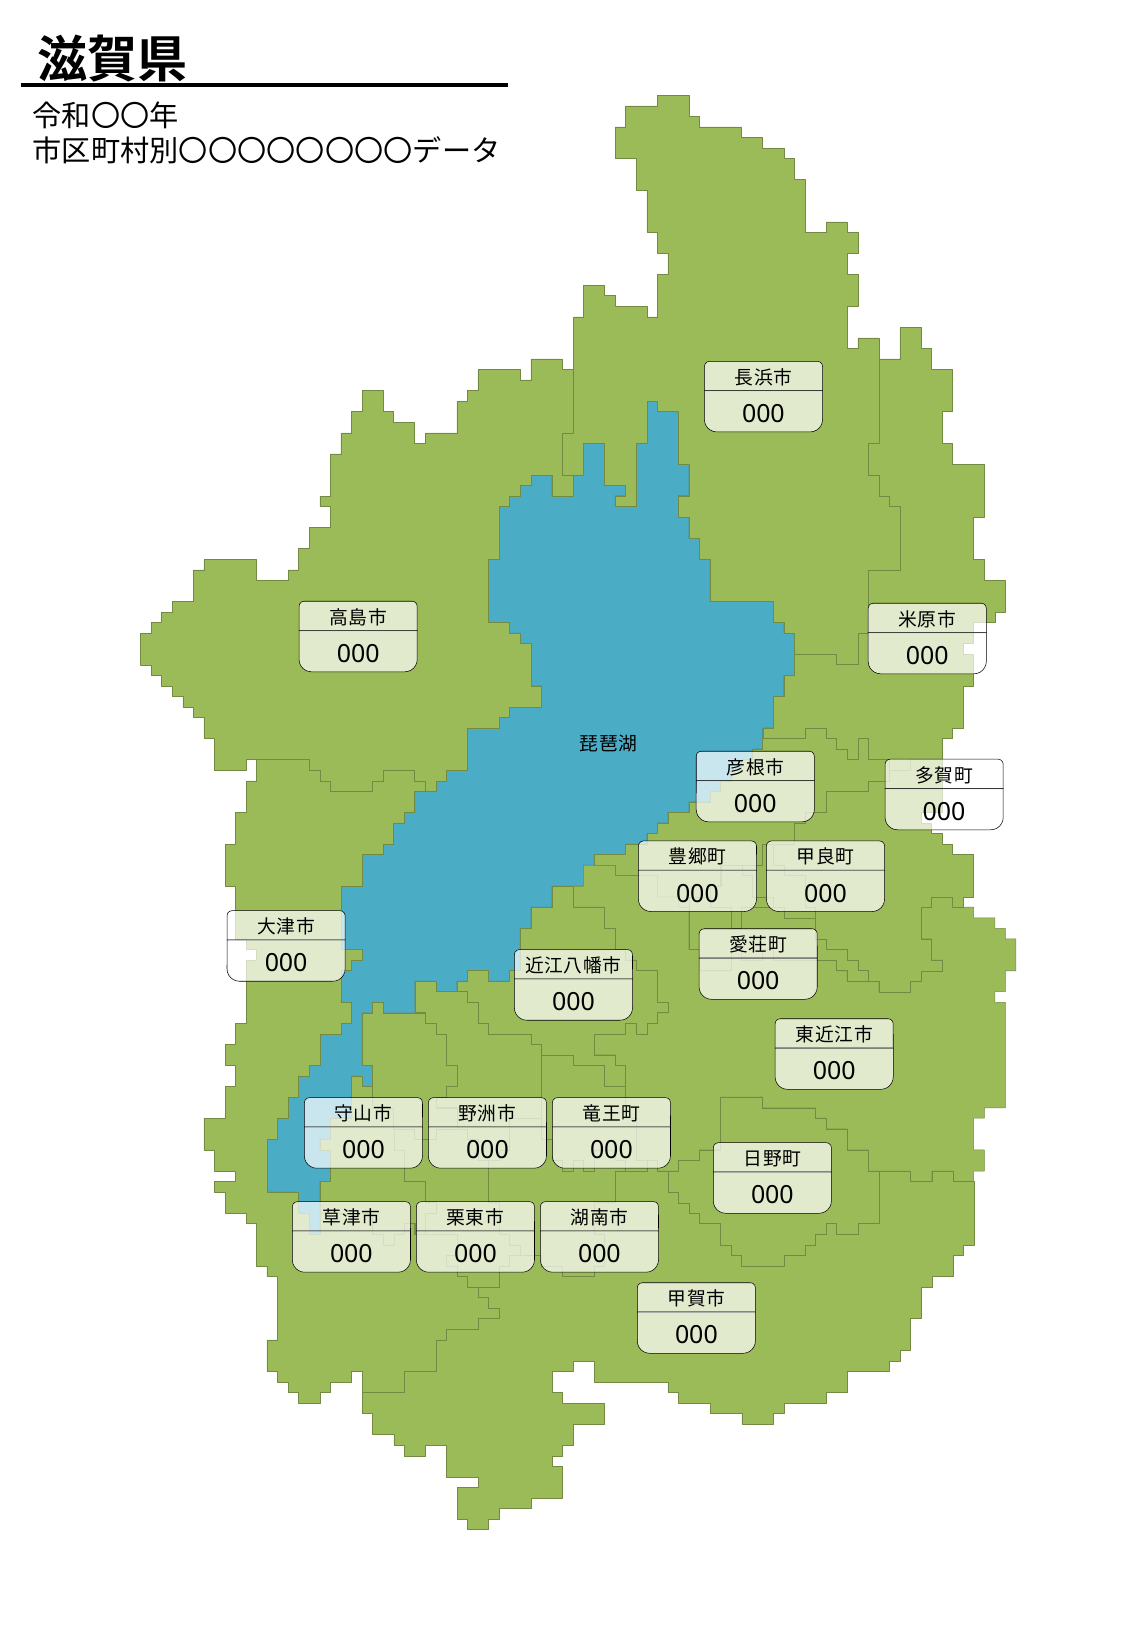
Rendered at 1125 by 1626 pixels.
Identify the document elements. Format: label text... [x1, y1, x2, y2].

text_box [638, 840, 757, 912]
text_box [774, 1018, 894, 1090]
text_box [637, 1282, 756, 1354]
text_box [867, 603, 987, 675]
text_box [140, 94, 1017, 1530]
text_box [514, 949, 633, 1021]
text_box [428, 1097, 547, 1169]
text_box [695, 751, 815, 823]
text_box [304, 1097, 423, 1169]
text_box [226, 910, 346, 982]
text_box 滋賀県 [22, 20, 203, 83]
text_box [704, 361, 823, 433]
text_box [766, 840, 885, 912]
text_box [298, 601, 418, 673]
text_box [884, 759, 1004, 831]
text_box 令和〇〇年 市区町村別〇〇〇〇〇〇〇〇データ [18, 89, 137, 175]
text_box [416, 1201, 535, 1273]
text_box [540, 1201, 659, 1273]
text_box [713, 1142, 832, 1214]
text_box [552, 1097, 671, 1169]
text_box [292, 1201, 411, 1273]
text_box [698, 928, 818, 1000]
